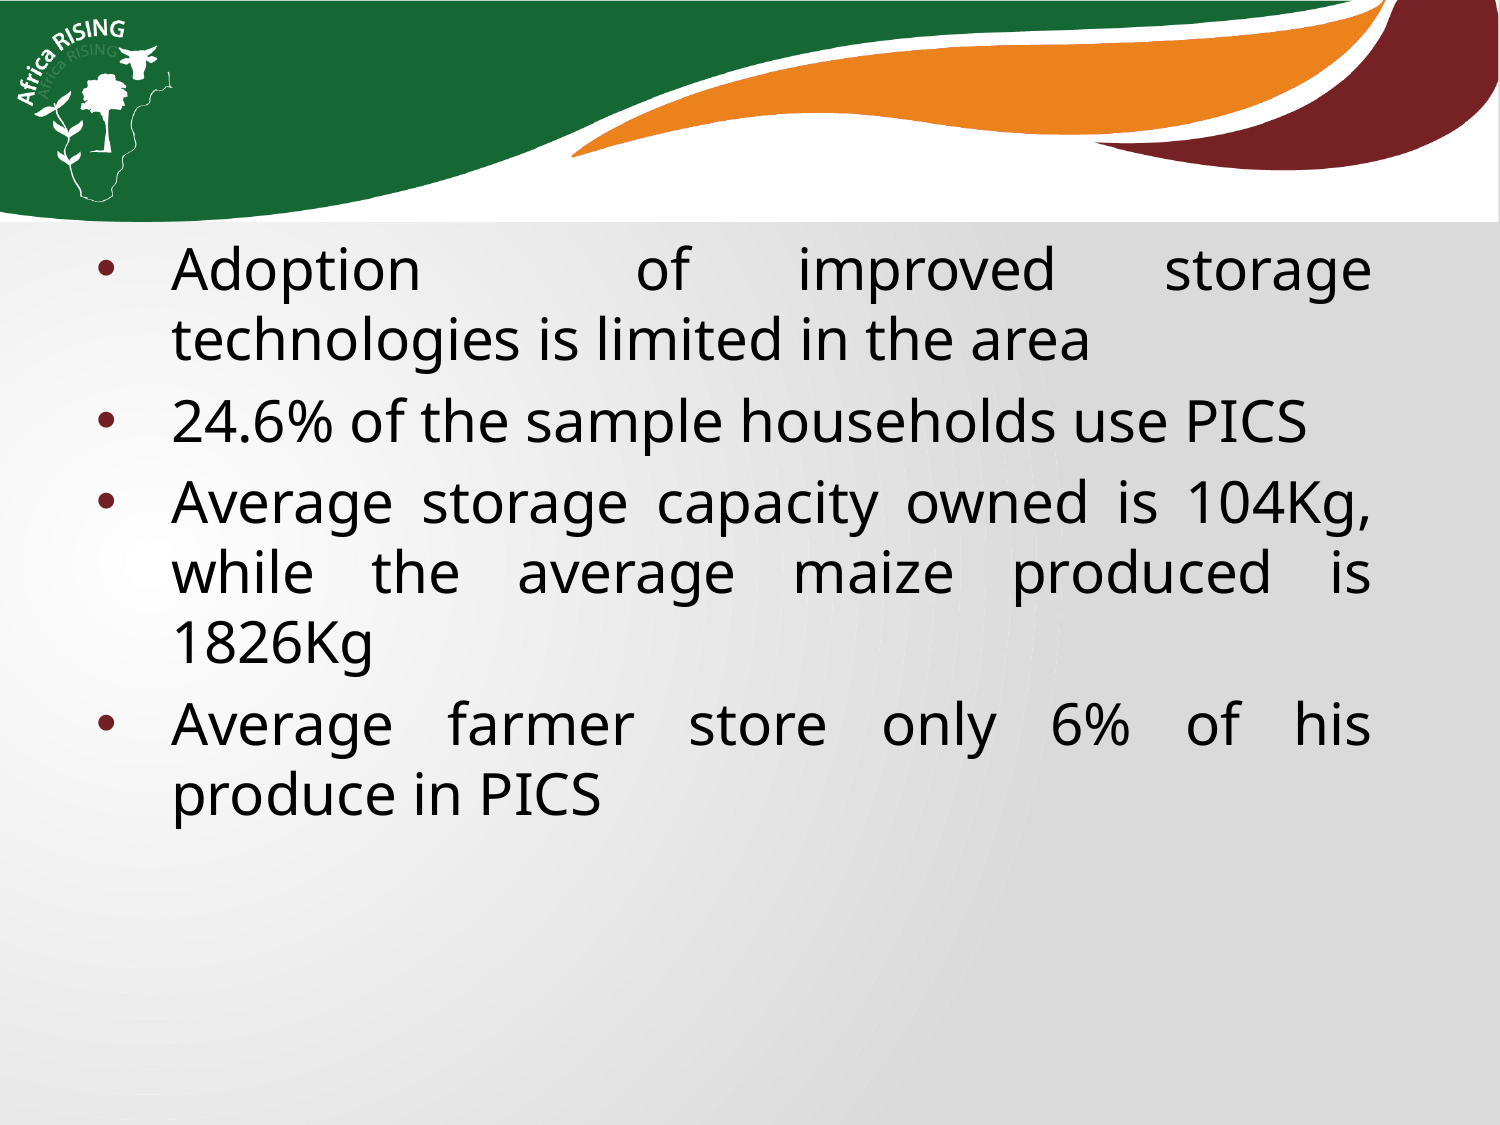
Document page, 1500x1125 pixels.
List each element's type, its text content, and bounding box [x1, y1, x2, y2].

picture [0, 0, 1499, 222]
list Adoption of improved storage technologies is limited in the area 24.6% of the sample households use PICS Average storage capacity owned is 104Kg, while the average maize produced is 1826Kg Average farmer store only 6% of his produce in PICS [62, 224, 1388, 1100]
